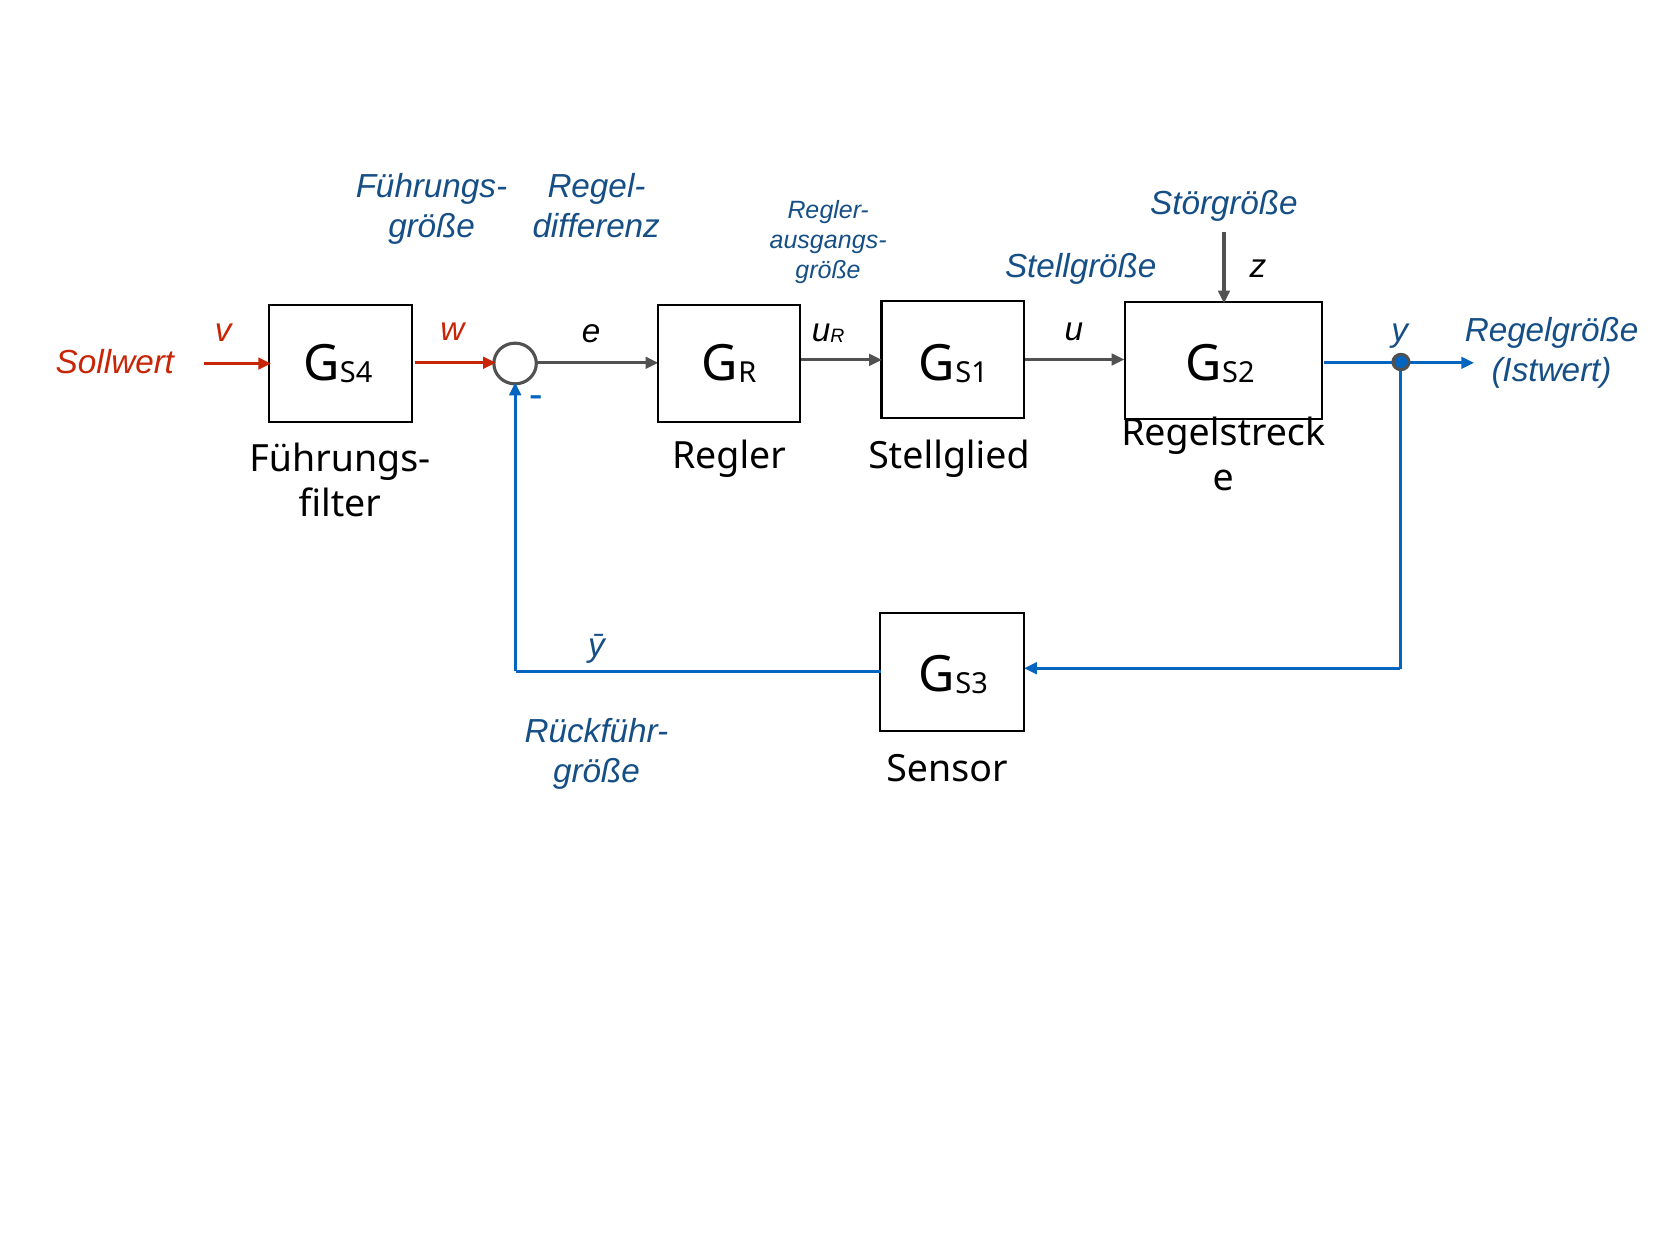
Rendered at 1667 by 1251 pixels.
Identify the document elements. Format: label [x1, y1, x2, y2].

text_box [8, 158, 1659, 804]
